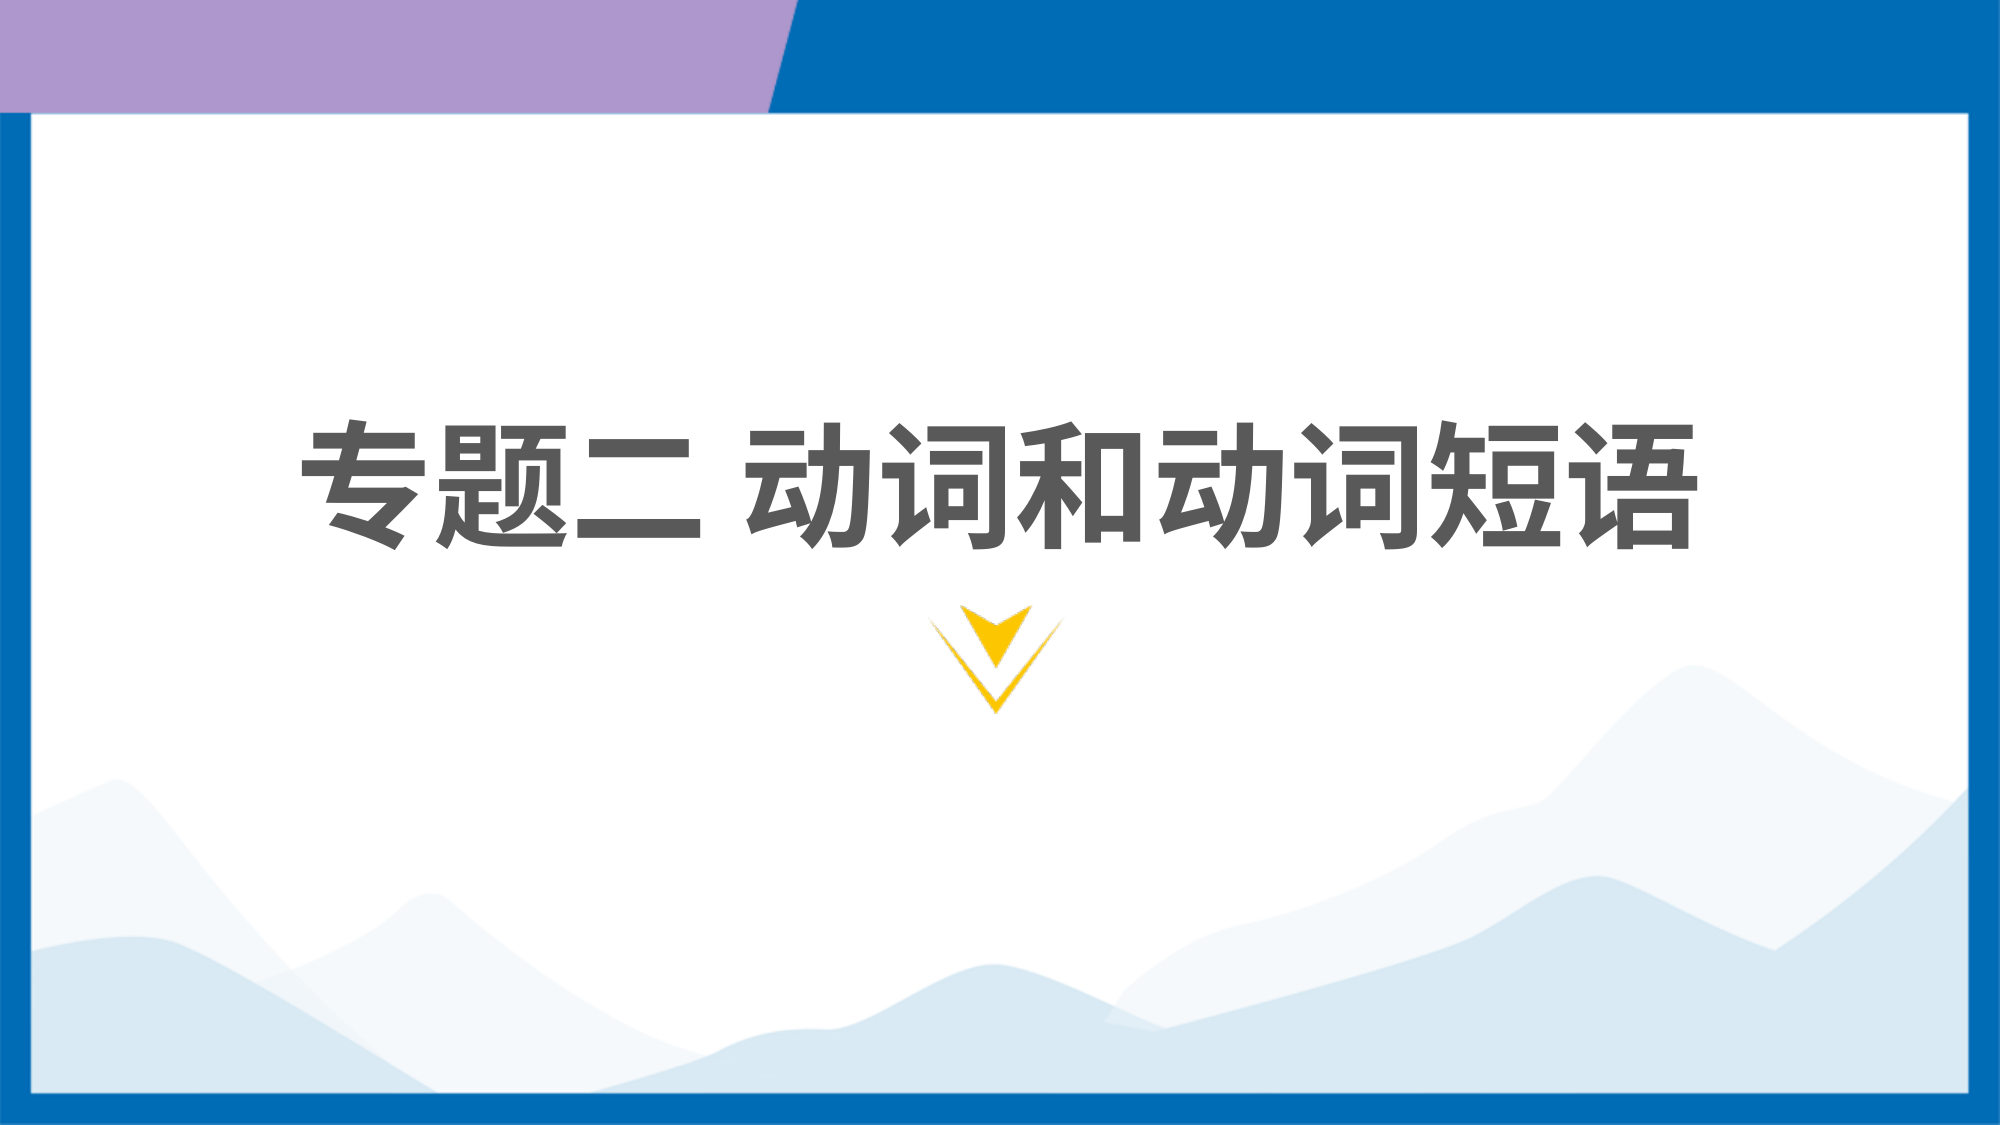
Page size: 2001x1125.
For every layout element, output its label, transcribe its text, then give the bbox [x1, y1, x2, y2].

picture [0, 0, 2000, 1125]
text_box 专题二 动词和动词短语 [35, 383, 1962, 566]
